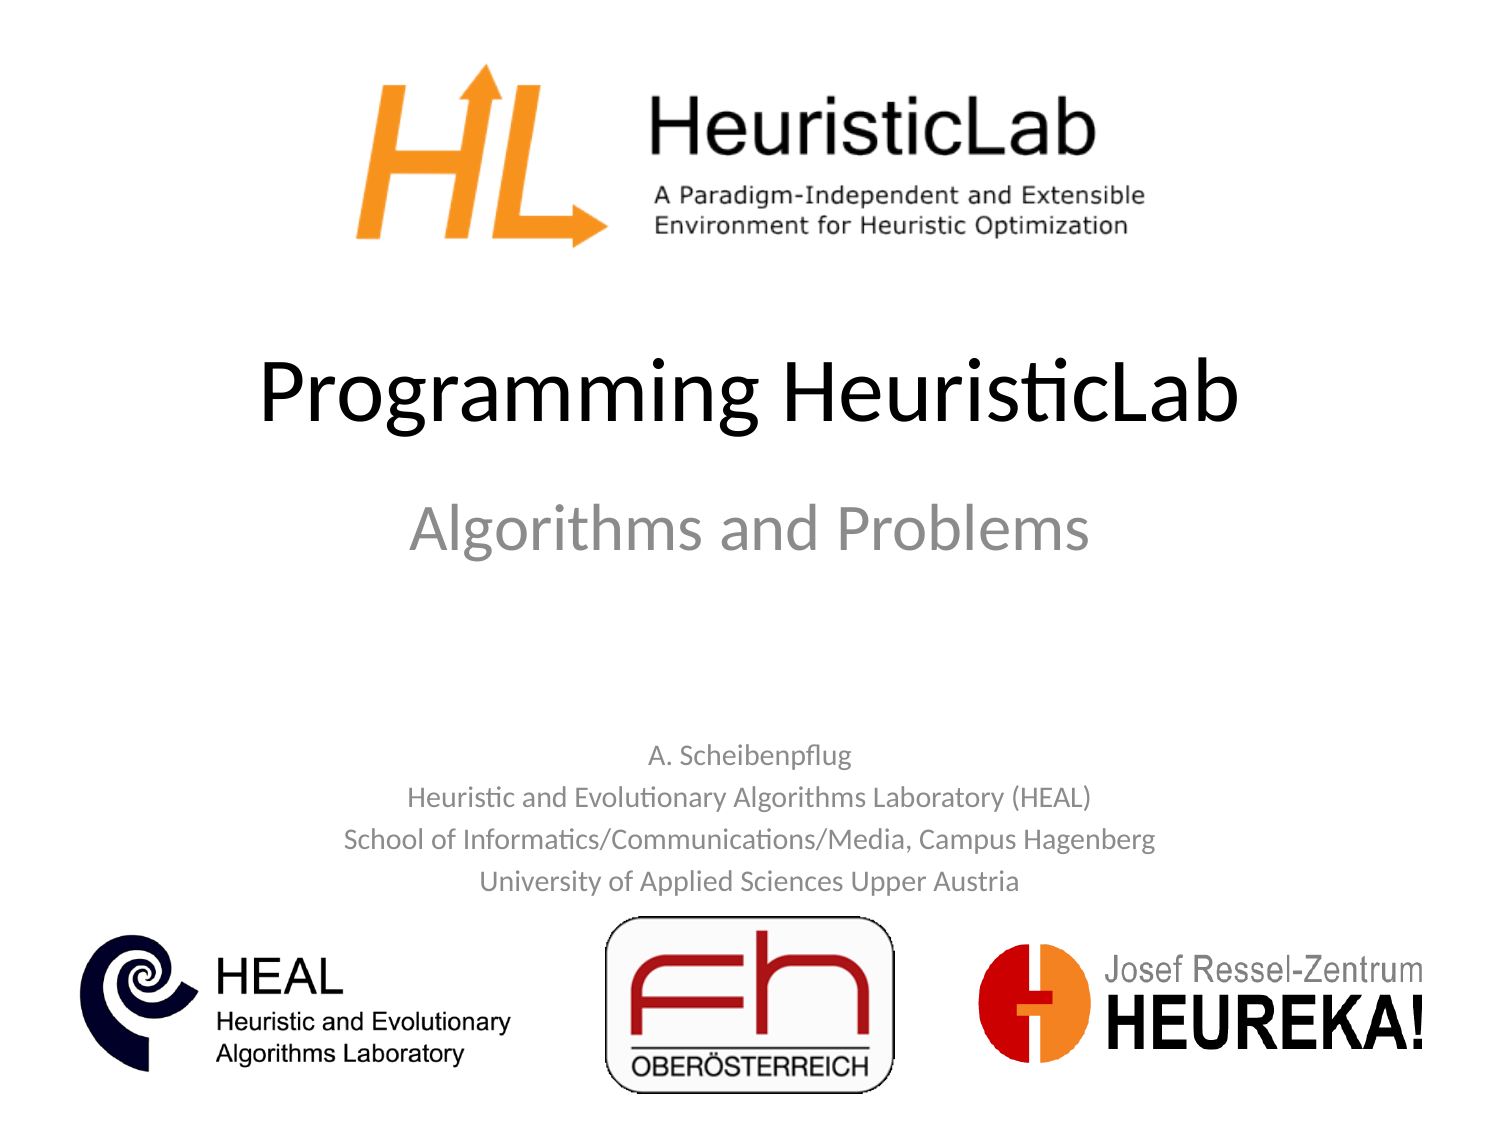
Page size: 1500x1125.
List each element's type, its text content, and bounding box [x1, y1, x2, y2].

picture [76, 930, 514, 1075]
title Programming HeuristicLab [0, 297, 1500, 475]
text_box Algorithms and Problems [0, 475, 1500, 602]
picture [970, 940, 1436, 1066]
text_box A. Scheibenpflug Heuristic and Evolutionary Algorithms Laboratory (HEAL) School of Informatics/Communications/Media, Campus Hagenberg University of Applied Sciences Upper Austria [0, 727, 1500, 905]
picture [605, 916, 895, 1094]
picture [249, 55, 1251, 256]
